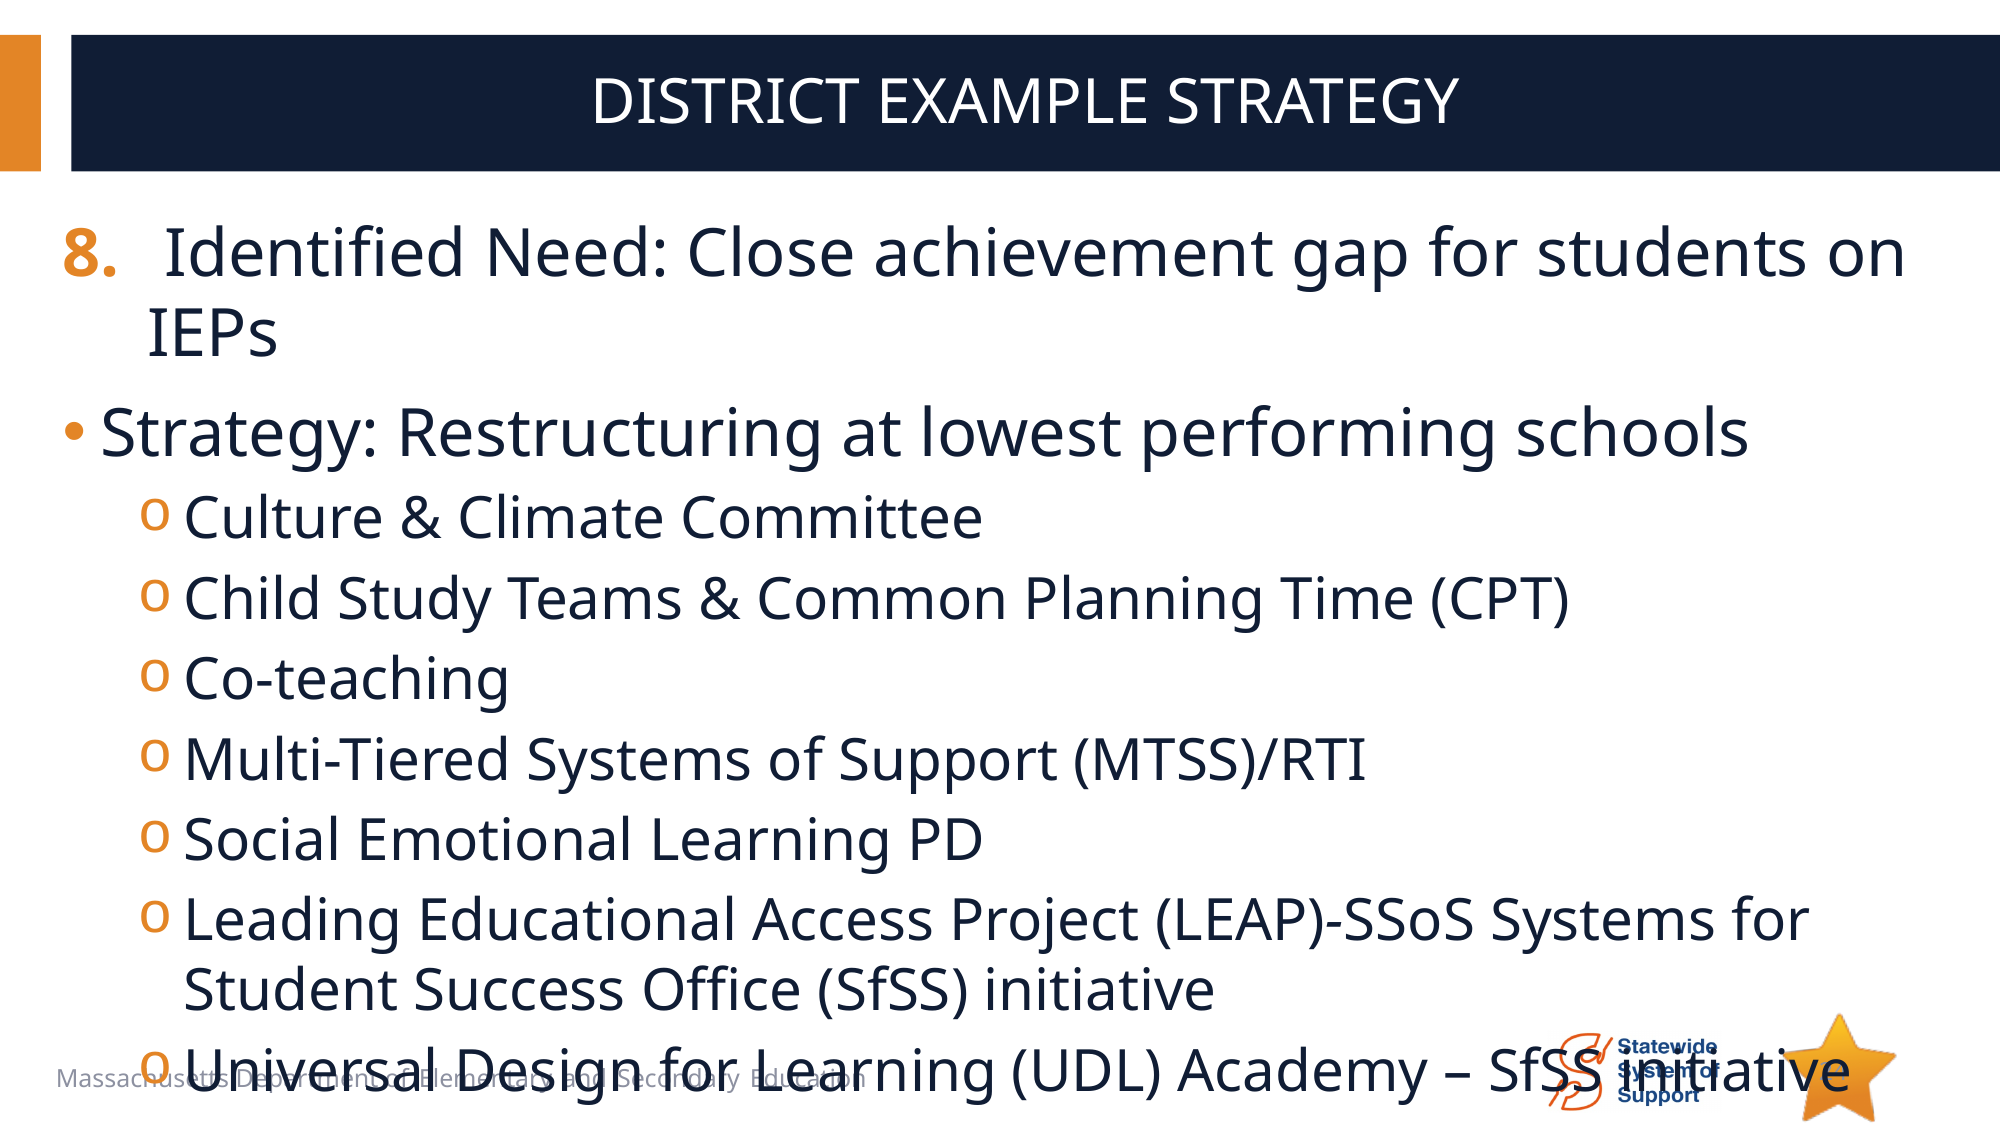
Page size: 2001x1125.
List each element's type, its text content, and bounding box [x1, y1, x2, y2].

list Identified Need: Close achievement gap for students on IEPs Strategy: Restructuring at lowest performing schools Culture & Climate Committee Child Study Teams & Common Planning Time (CPT) Co-teaching Multi-Tiered Systems of Support (MTSS)/RTI Social Emotional Learning PD Leading Educational Access Project (LEAP)-SSoS Systems for Student Success Office (SfSS) initiative Universal Design for Learning (UDL) Academy – SfSS initiative [47, 201, 1959, 1031]
picture [1775, 1031, 1909, 1125]
picture [1547, 1030, 1722, 1113]
slide_number 24 [1722, 1042, 1863, 1103]
slide_number 24 [1412, 1042, 1547, 1103]
title DISTRICT EXAMPLE STRATEGY [93, 47, 1959, 159]
